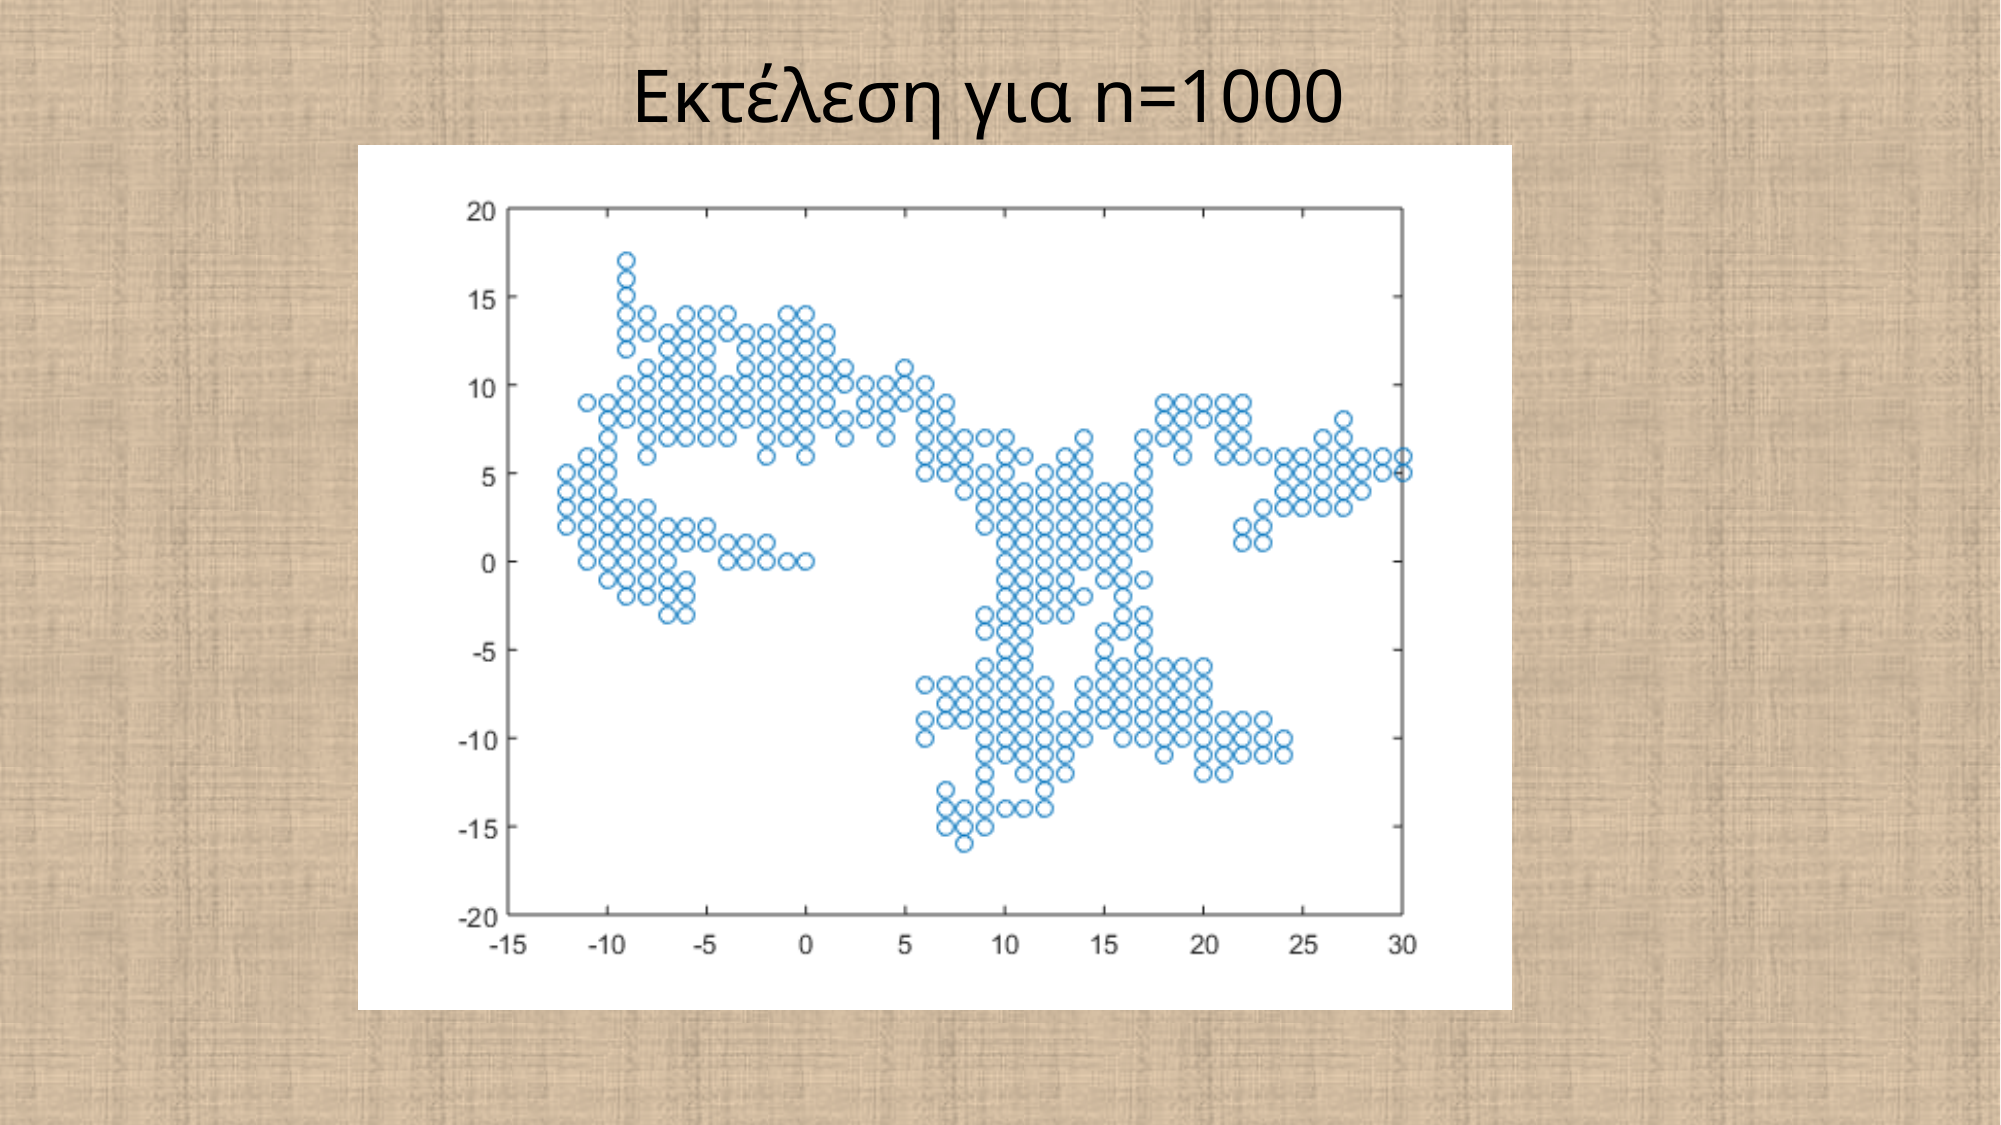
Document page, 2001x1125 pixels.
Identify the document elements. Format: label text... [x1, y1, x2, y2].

title Εκτέλεση για n=1000 [238, 35, 1739, 146]
picture [358, 145, 1512, 1010]
